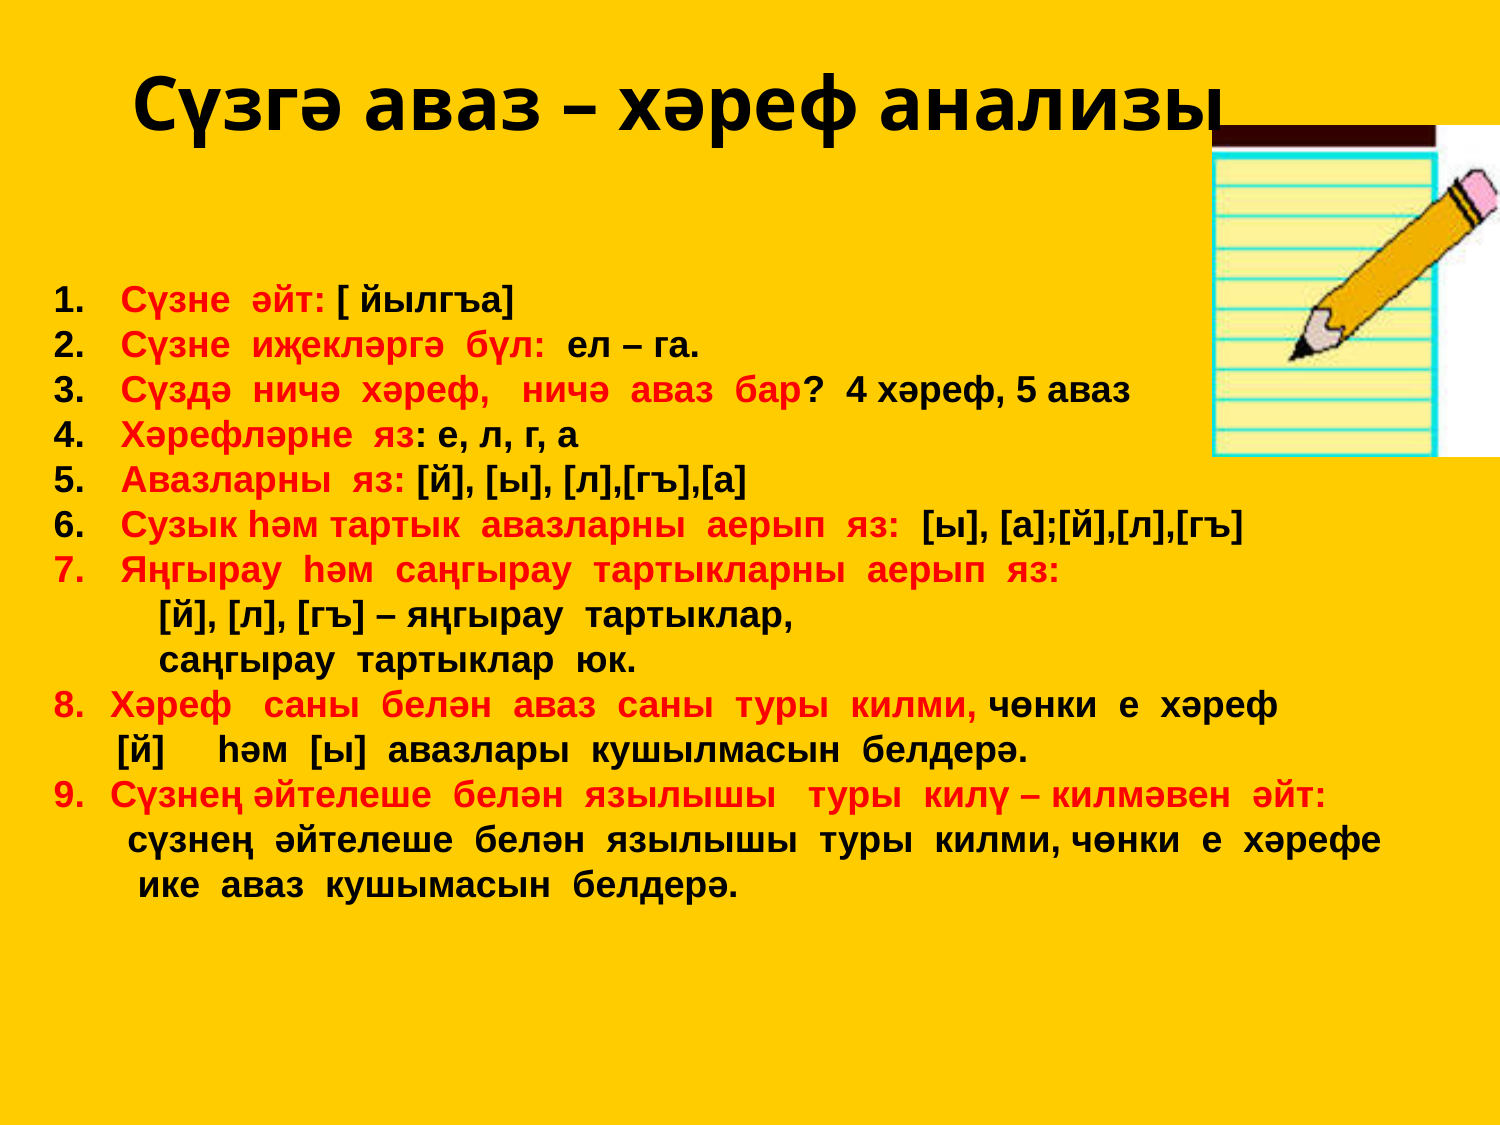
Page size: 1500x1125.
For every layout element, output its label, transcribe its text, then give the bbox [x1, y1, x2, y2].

text_box Сүзне әйт: [ йылгъа] Сүзне иҗекләргә бүл: ел – га. Сүздә ничә хәреф, ничә аваз бар? 4 хәреф, 5 аваз Хәрефләрне яз: е, л, г, а Авазларны яз: [й], [ы], [л],[гъ],[а] Сузык һәм тартык авазларны аерып яз: [ы], [а];[й],[л],[гъ] Яңгырау һәм саңгырау тартыкларны аерып яз: [й], [л], [гъ] – яңгырау тартыклар, саңгырау тартыклар юк. Хәреф саны белән аваз саны туры килми, чөнки е хәреф [й] һәм [ы] авазлары кушылмасын белдерә. Сүзнең әйтелеше белән язылышы туры килү – килмәвен әйт: сүзнең әйтелеше белән язылышы туры килми, чөнки е хәрефе ике аваз кушымасын белдерә. [39, 267, 1500, 957]
title Сүзгә аваз – хәреф анализы [64, 42, 1294, 159]
picture [1212, 125, 1500, 457]
